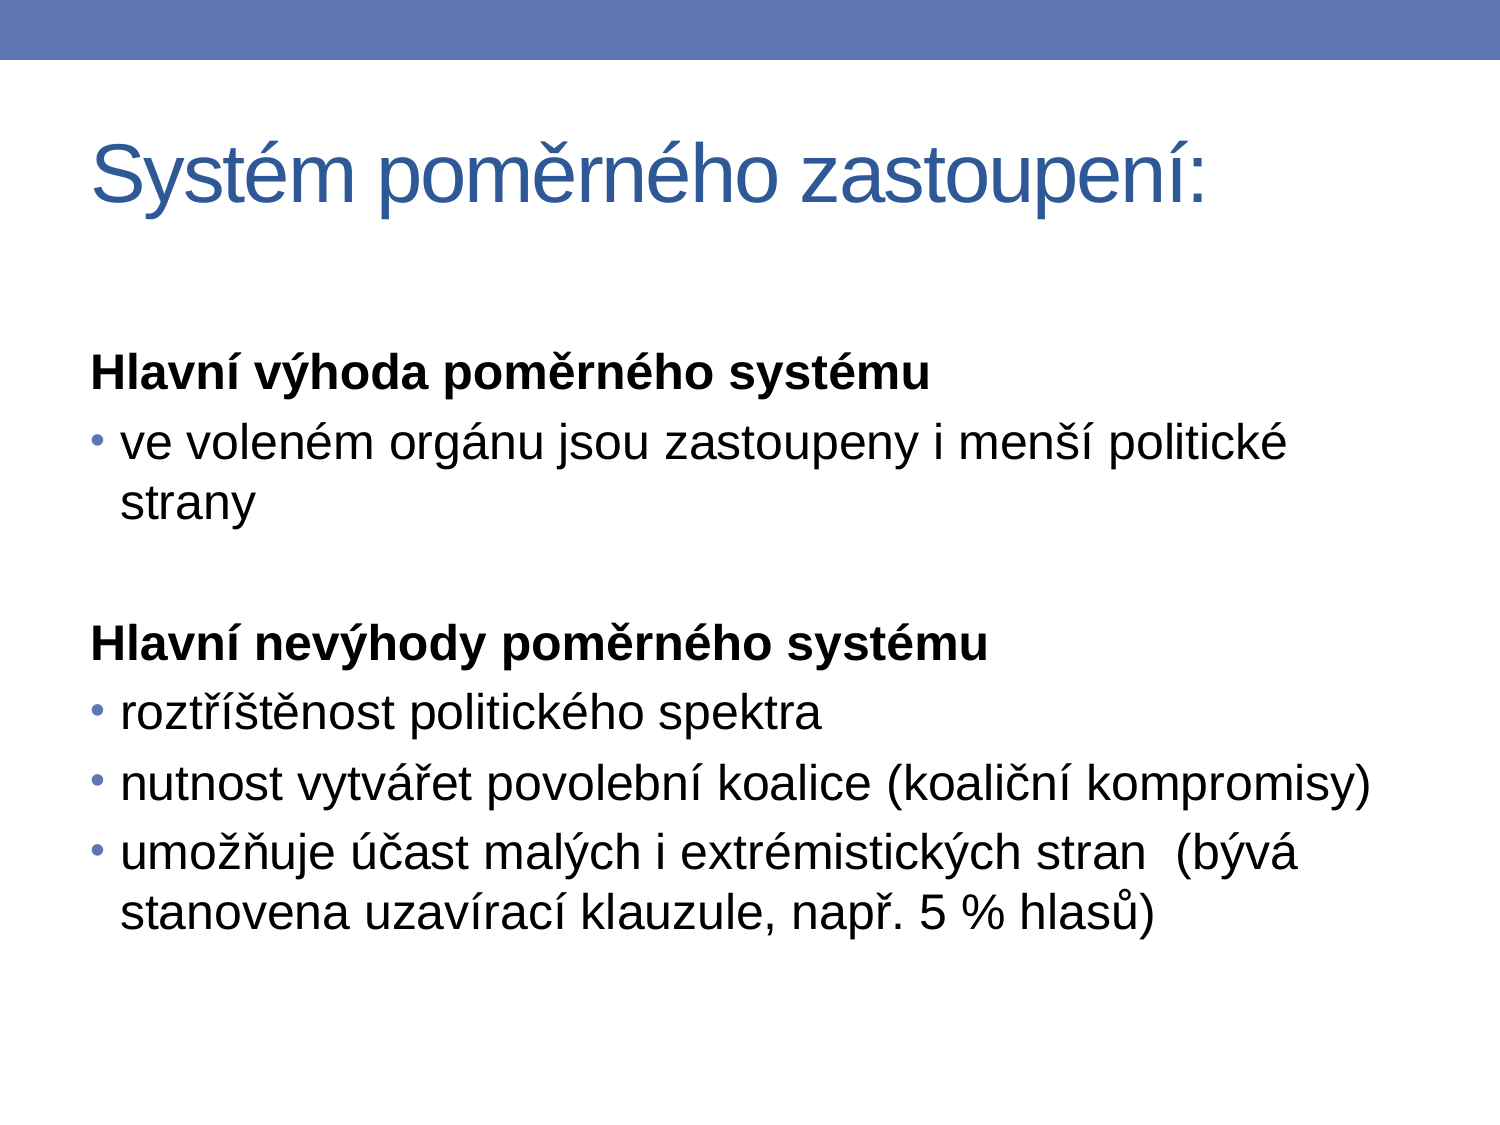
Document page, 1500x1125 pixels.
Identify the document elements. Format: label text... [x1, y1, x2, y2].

title Systém poměrného zastoupení: [75, 87, 1425, 250]
list Hlavní výhoda poměrného systému ve voleném orgánu jsou zastoupeny i menší politické strany Hlavní nevýhody poměrného systému roztříštěnost politického spektra nutnost vytvářet povolební koalice (koaliční kompromisy) umožňuje účast malých i extrémistických stran (bývá stanovena uzavírací klauzule, např. 5 % hlasů) [75, 262, 1425, 1063]
